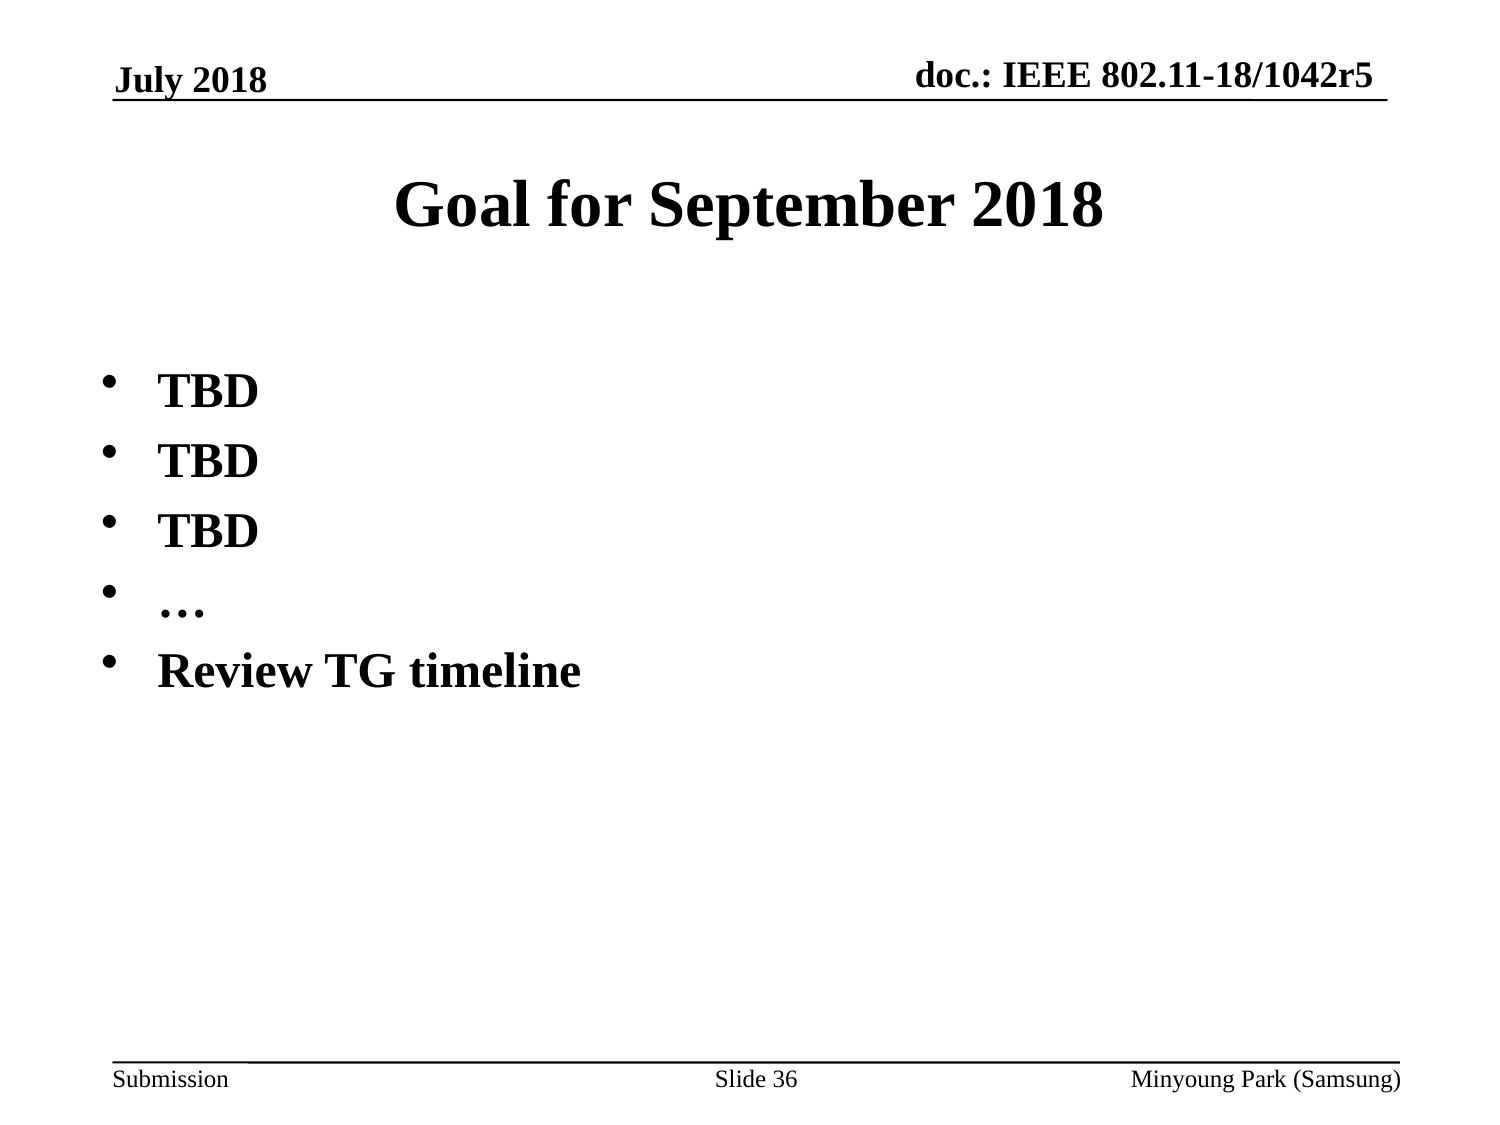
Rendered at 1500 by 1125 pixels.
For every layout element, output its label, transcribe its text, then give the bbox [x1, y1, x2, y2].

title Goal for September 2018 [112, 112, 1388, 288]
list TBD TBD TBD … Review TG timeline [85, 350, 1425, 1025]
footer Minyoung Park (Samsung) [949, 1061, 1402, 1093]
slide_number Slide 36 [712, 1061, 800, 1093]
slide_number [114, 54, 335, 101]
